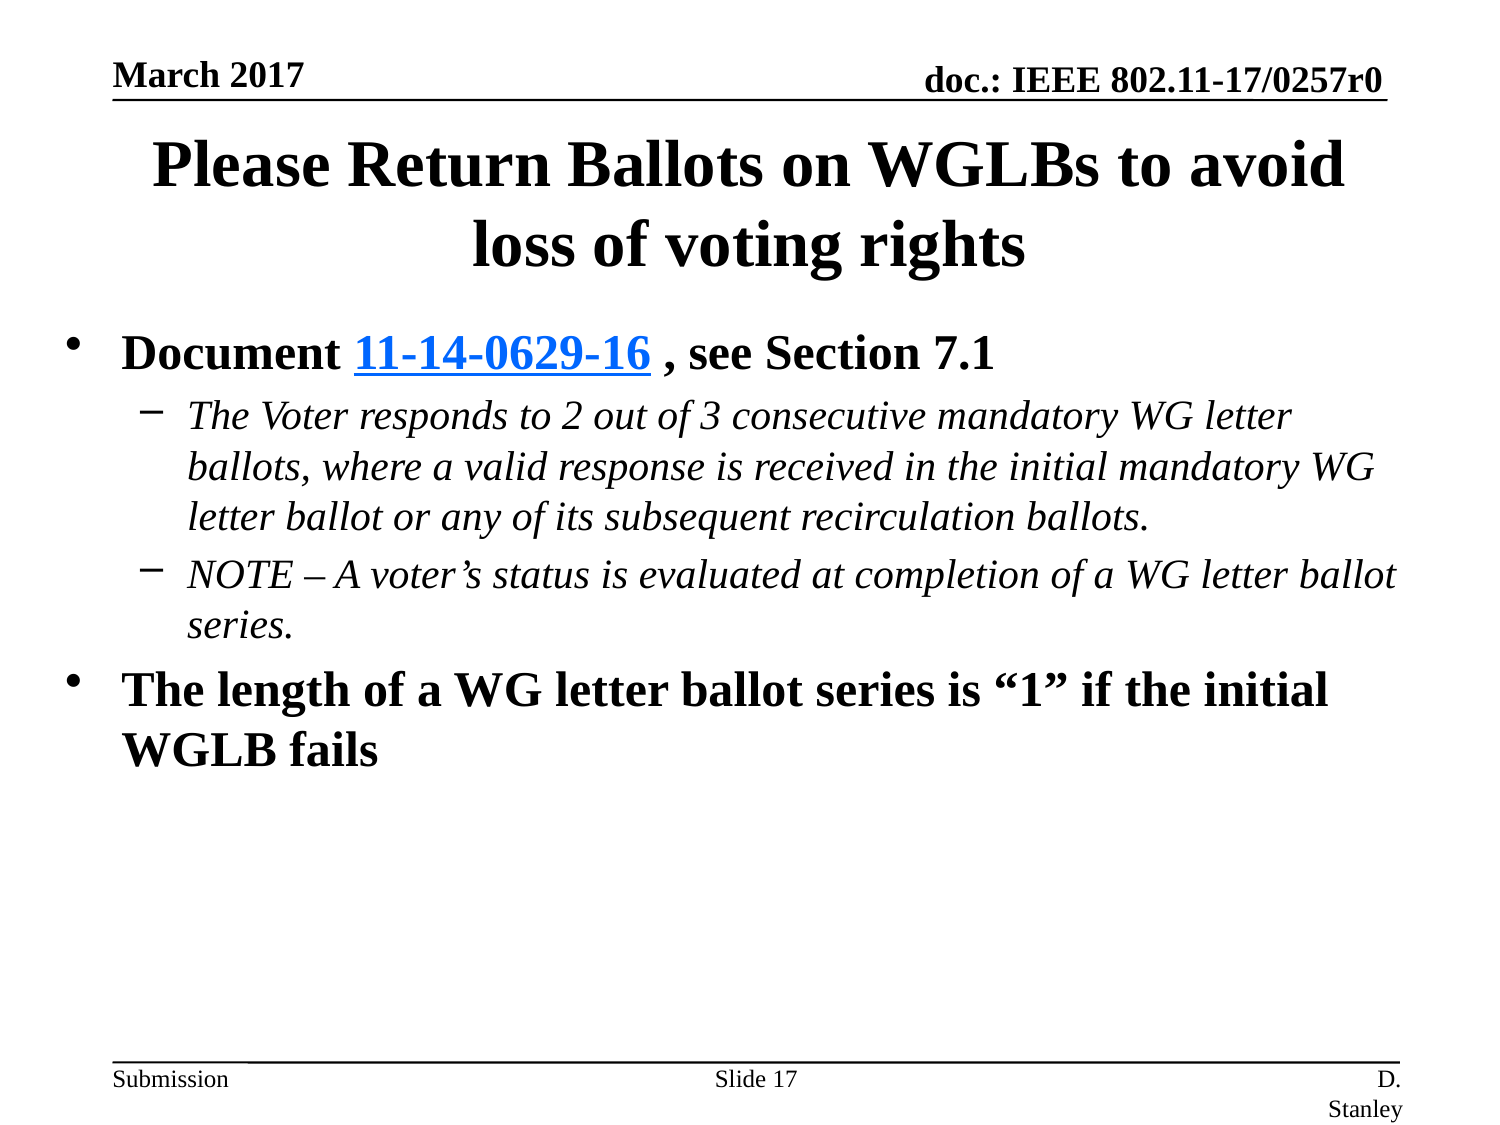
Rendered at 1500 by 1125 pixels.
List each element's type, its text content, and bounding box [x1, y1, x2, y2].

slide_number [112, 49, 401, 96]
slide_number Slide 17 [712, 1061, 800, 1093]
list Document 11-14-0629-16 , see Section 7.1 The Voter responds to 2 out of 3 consecutive mandatory WG letter ballots, where a valid response is received in the initial mandatory WG letter ballot or any of its subsequent recirculation ballots. NOTE – A voter’s status is evaluated at completion of a WG letter ballot series. The length of a WG letter ballot series is “1” if the initial WGLB fails [49, 312, 1426, 1088]
title Please Return Ballots on WGLBs to avoid loss of voting rights [112, 112, 1388, 288]
footer D. Stanley, HP Enterprise [1324, 1061, 1402, 1093]
